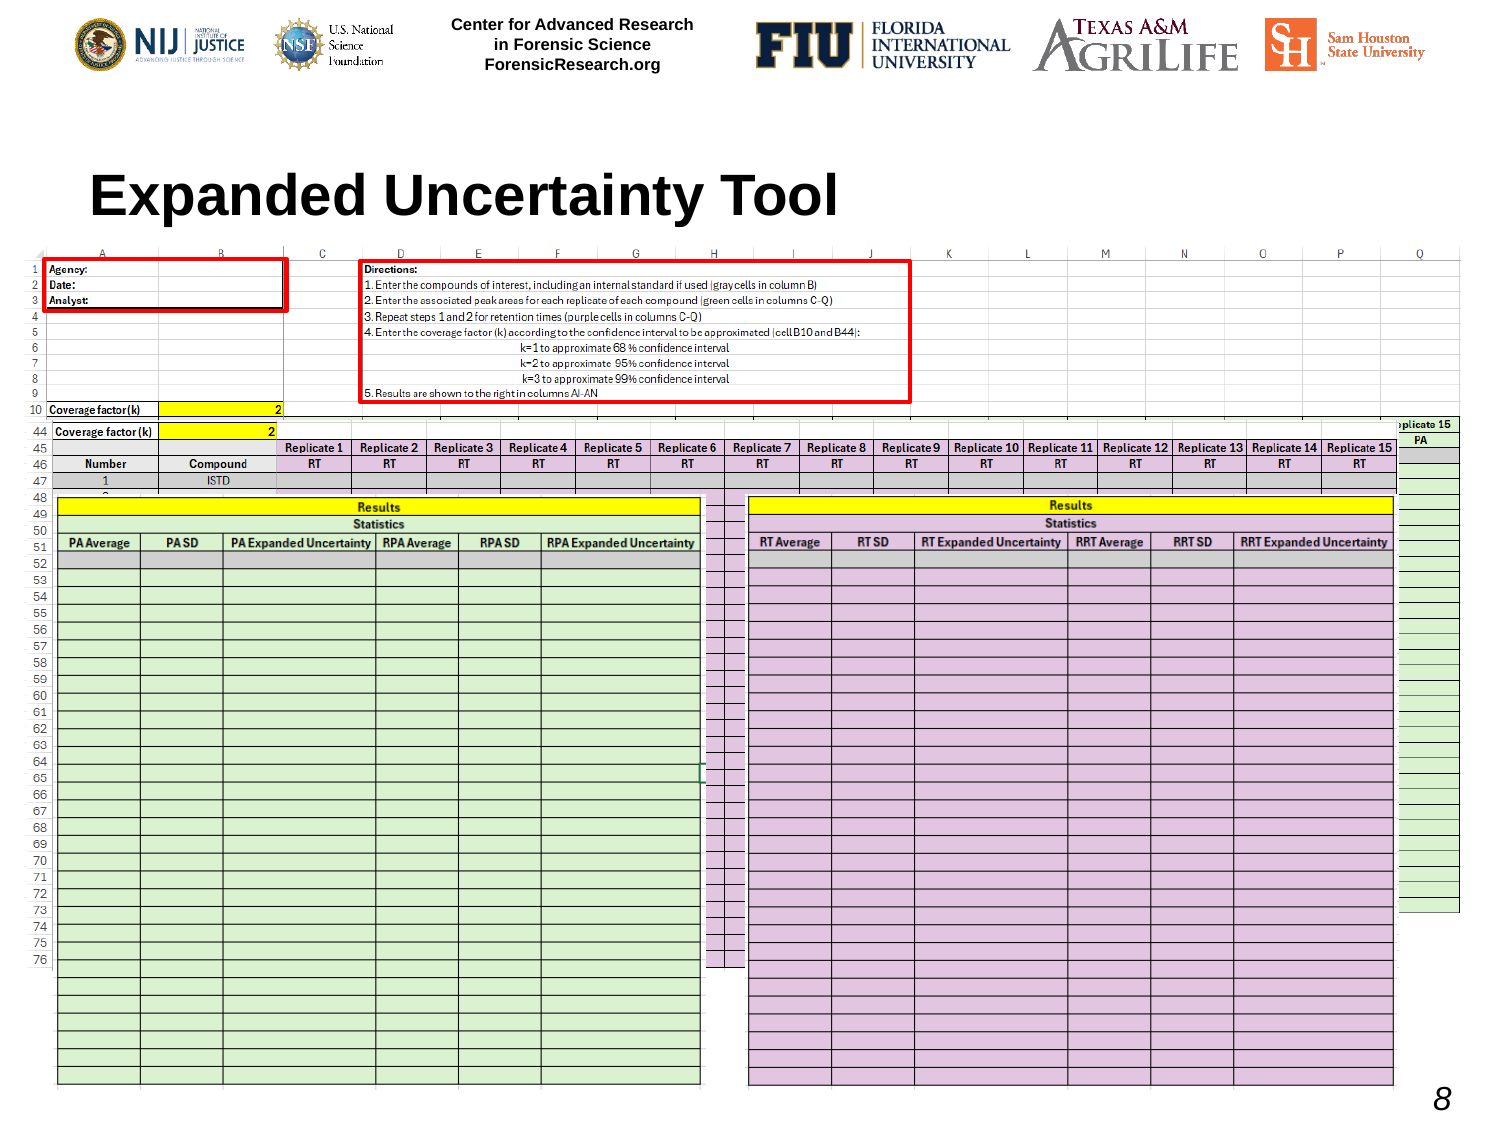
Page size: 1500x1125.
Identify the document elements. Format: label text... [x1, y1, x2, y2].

picture [753, 18, 1013, 71]
picture [24, 239, 1461, 1091]
title Expanded Uncertainty Tool [75, 149, 1300, 238]
picture [1032, 18, 1238, 71]
picture [273, 18, 393, 71]
picture [1265, 18, 1425, 71]
picture [74, 18, 244, 71]
